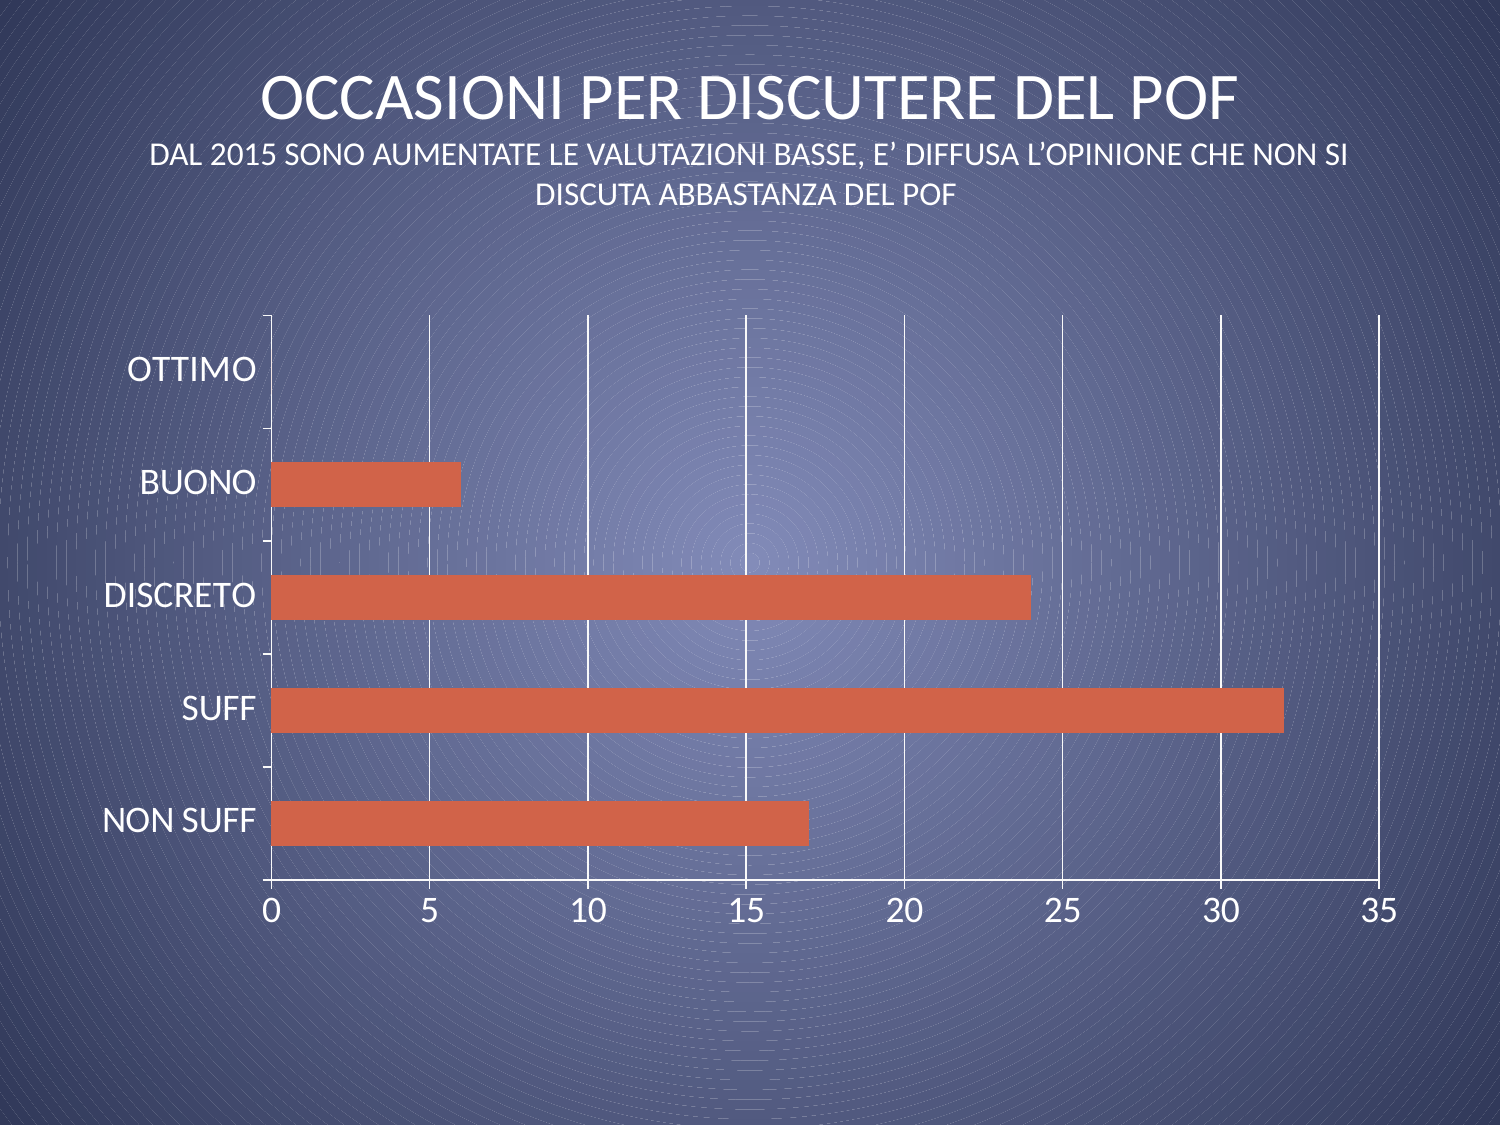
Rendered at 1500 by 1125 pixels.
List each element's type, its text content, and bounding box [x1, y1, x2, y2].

title OCCASIONI PER DISCUTERE DEL POF DAL 2015 SONO AUMENTATE LE VALUTAZIONI BASSE, E’ DIFFUSA L’OPINIONE CHE NON SI DISCUTA ABBASTANZA DEL POF [75, 45, 1425, 279]
chart [74, 302, 1426, 946]
